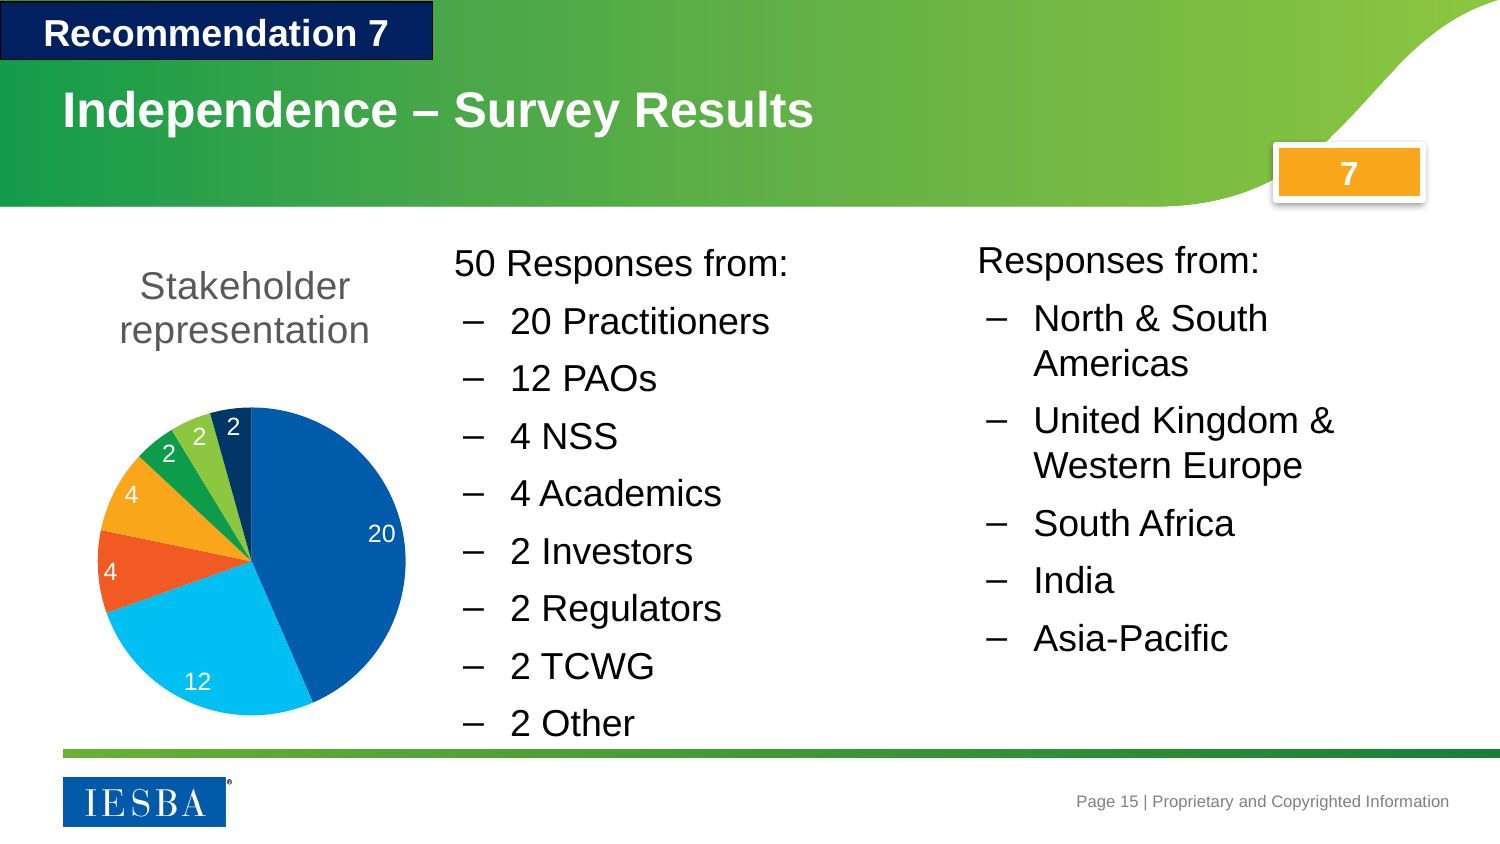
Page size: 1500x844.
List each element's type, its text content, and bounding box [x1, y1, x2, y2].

picture [63, 777, 232, 827]
title Independence – Survey Results [62, 75, 1300, 141]
chart [2, 234, 488, 726]
picture [0, 0, 1500, 207]
text_box 7 [1273, 142, 1426, 203]
text_box 50 Responses from: 20 Practitioners 12 PAOs 4 NSS 4 Academics 2 Investors 2 Regulators 2 TCWG 2 Other [439, 231, 924, 752]
text_box Recommendation 7 [0, 1, 433, 60]
text_box Responses from: North & South Americas United Kingdom & Western Europe South Africa India Asia-Pacific [962, 228, 1447, 667]
